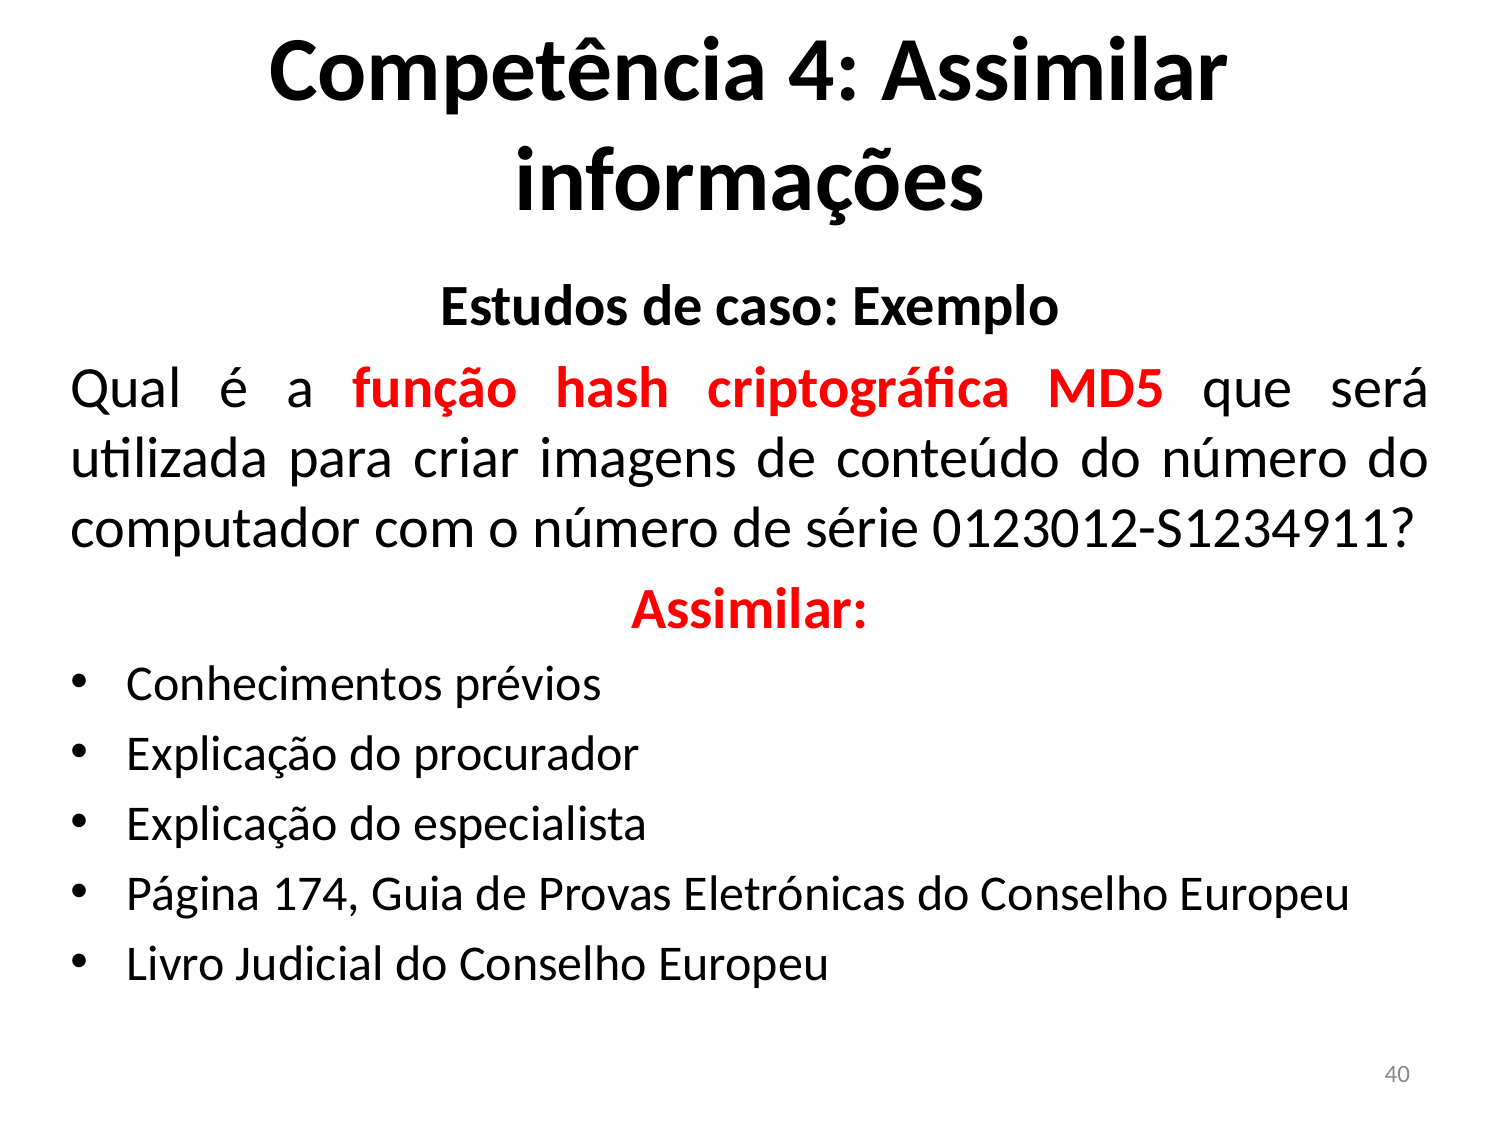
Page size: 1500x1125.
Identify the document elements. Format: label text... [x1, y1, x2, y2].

title Competência 4: Assimilar informações [75, 24, 1425, 213]
text_box Estudos de caso: Exemplo Qual é a função hash criptográfica MD5 que será utilizada para criar imagens de conteúdo do número do computador com o número de série 0123012-S1234911? Assimilar: Conhecimentos prévios Explicação do procurador Explicação do especialista Página 174, Guia de Provas Eletrónicas do Conselho Europeu Livro Judicial do Conselho Europeu [55, 259, 1445, 1088]
slide_number 40 [1074, 1042, 1425, 1103]
